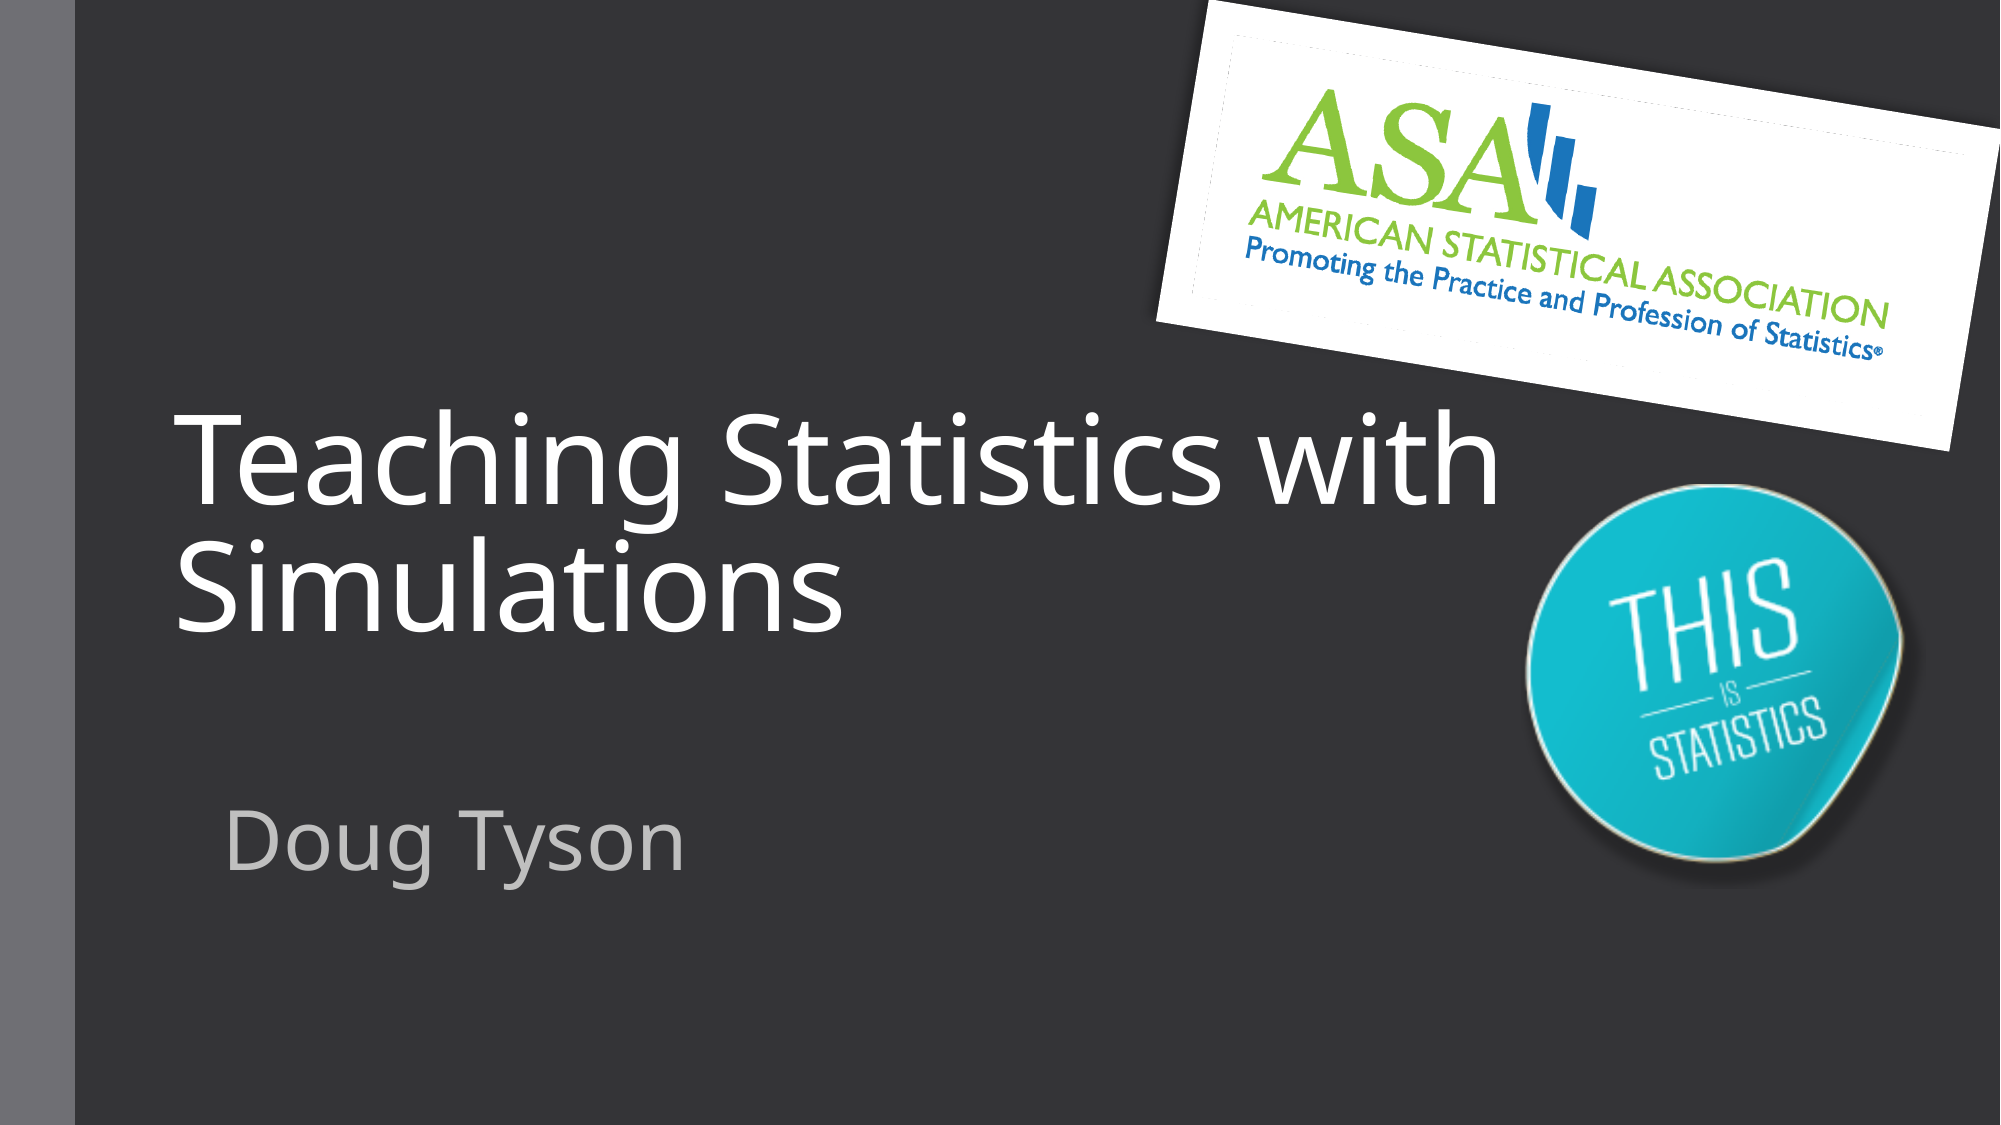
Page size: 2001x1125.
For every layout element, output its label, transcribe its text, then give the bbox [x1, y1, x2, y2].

subtitle Doug Tyson [206, 787, 1752, 1065]
picture [1521, 483, 1926, 889]
title Teaching Statistics with Simulations [159, 394, 1522, 665]
picture [1193, 36, 1965, 415]
